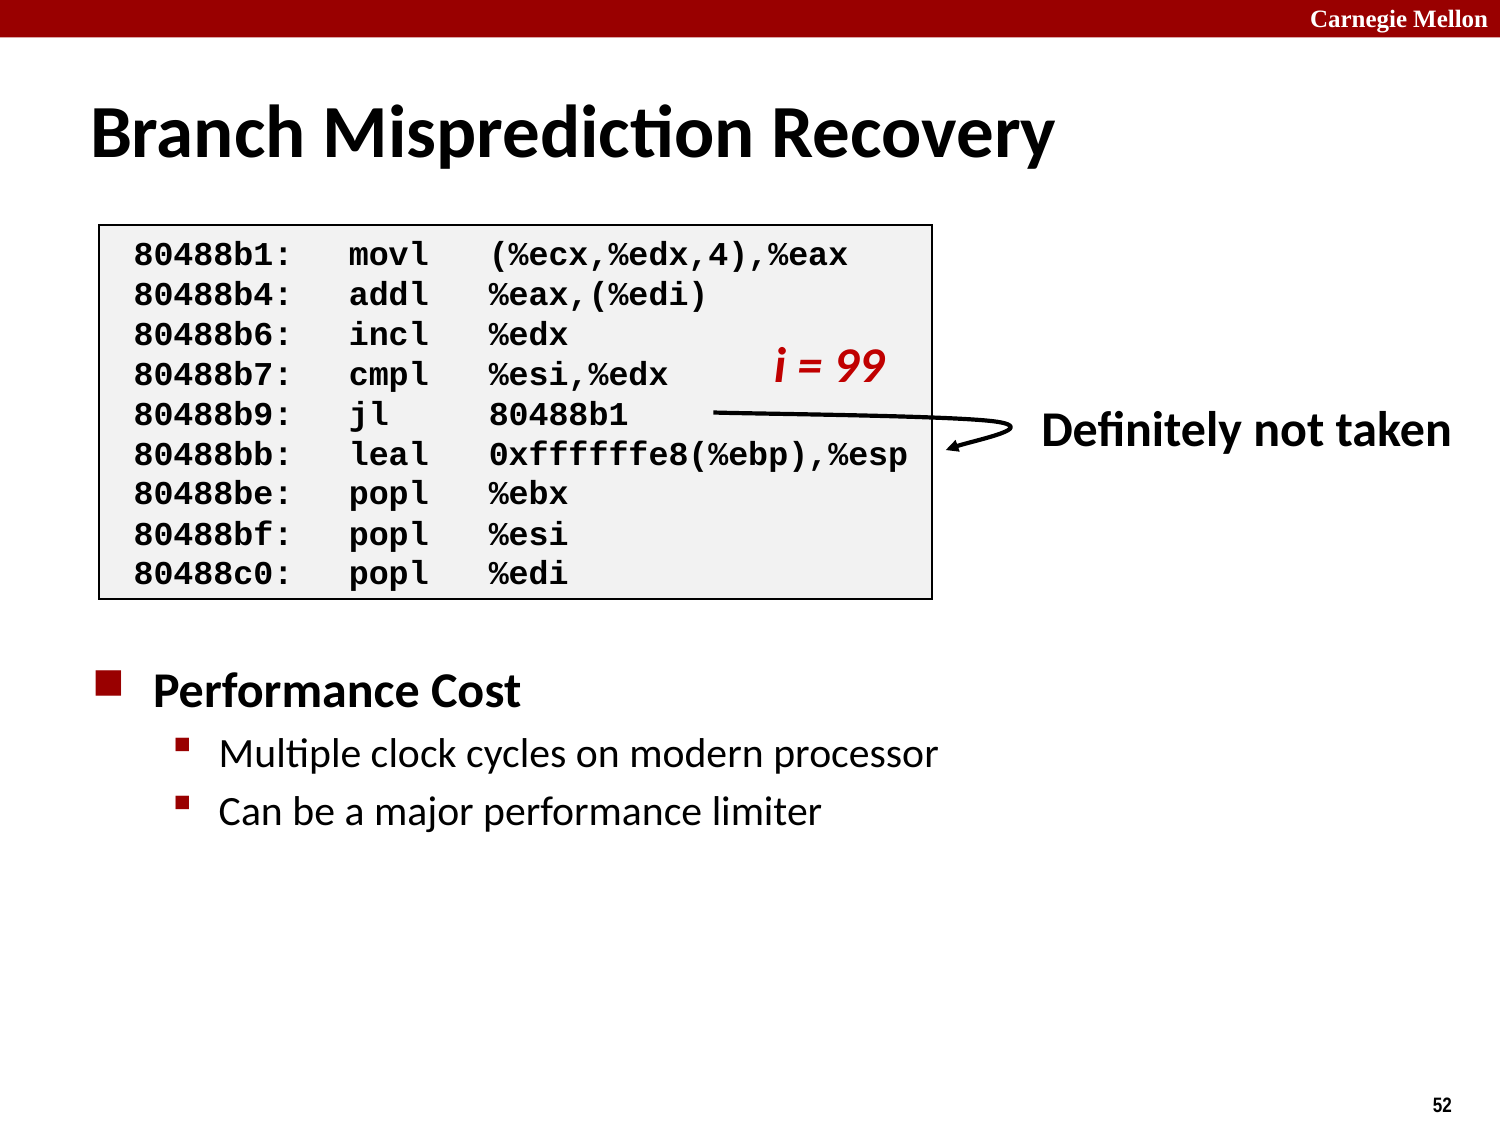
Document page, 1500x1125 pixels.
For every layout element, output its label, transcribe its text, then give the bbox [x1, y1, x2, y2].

text_box i = 99 [759, 324, 900, 400]
title Branch Misprediction Recovery [74, 80, 1315, 176]
list Performance Cost Multiple clock cycles on modern processor Can be a major performance limiter [81, 649, 1396, 875]
text_box [713, 412, 1011, 452]
text_box Definitely not taken [1026, 389, 1467, 465]
text_box 80488b1: movl (%ecx,%edx,4),%eax 80488b4: addl %eax,(%edi) 80488b6: incl %edx 80488b7: cmpl %esi,%edx 80488b9: jl 80488b1 80488bb: leal 0xffffffe8(%ebp),%esp 80488be: popl %ebx 80488bf: popl %esi 80488c0: popl %edi [98, 224, 932, 599]
